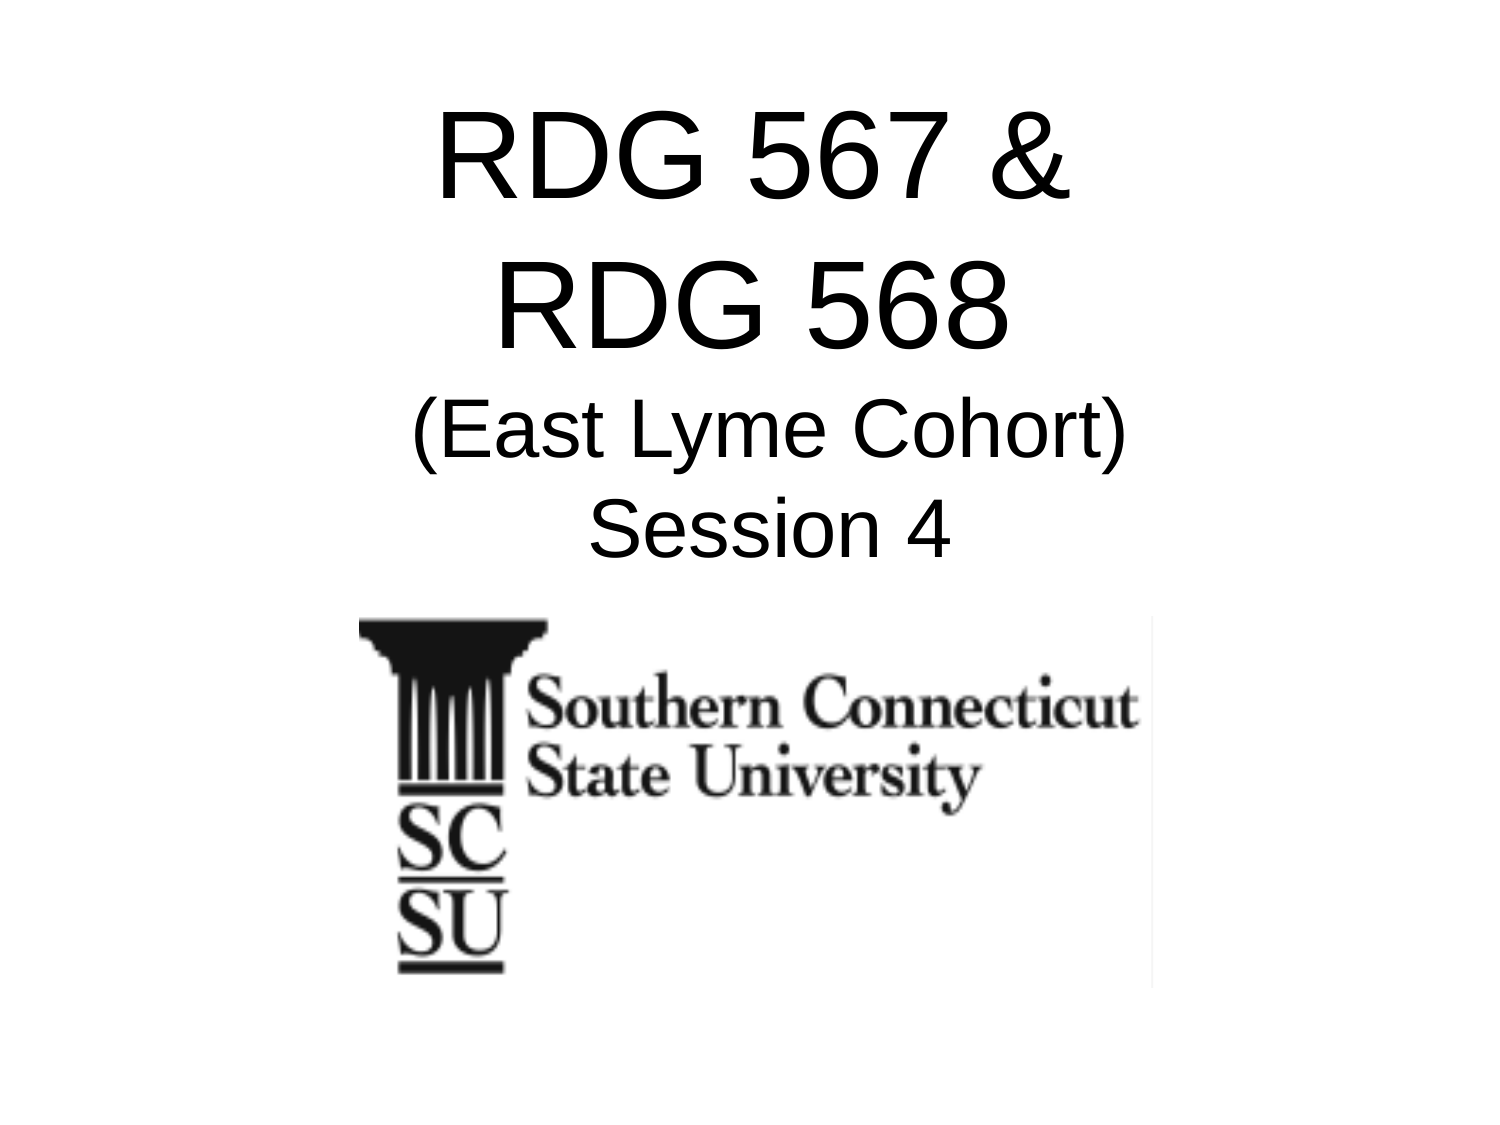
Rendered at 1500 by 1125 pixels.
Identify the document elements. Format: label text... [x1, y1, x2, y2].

text_box RDG 567 & RDG 568 (East Lyme Cohort) Session 4 [91, 66, 1449, 661]
picture [359, 616, 1156, 989]
